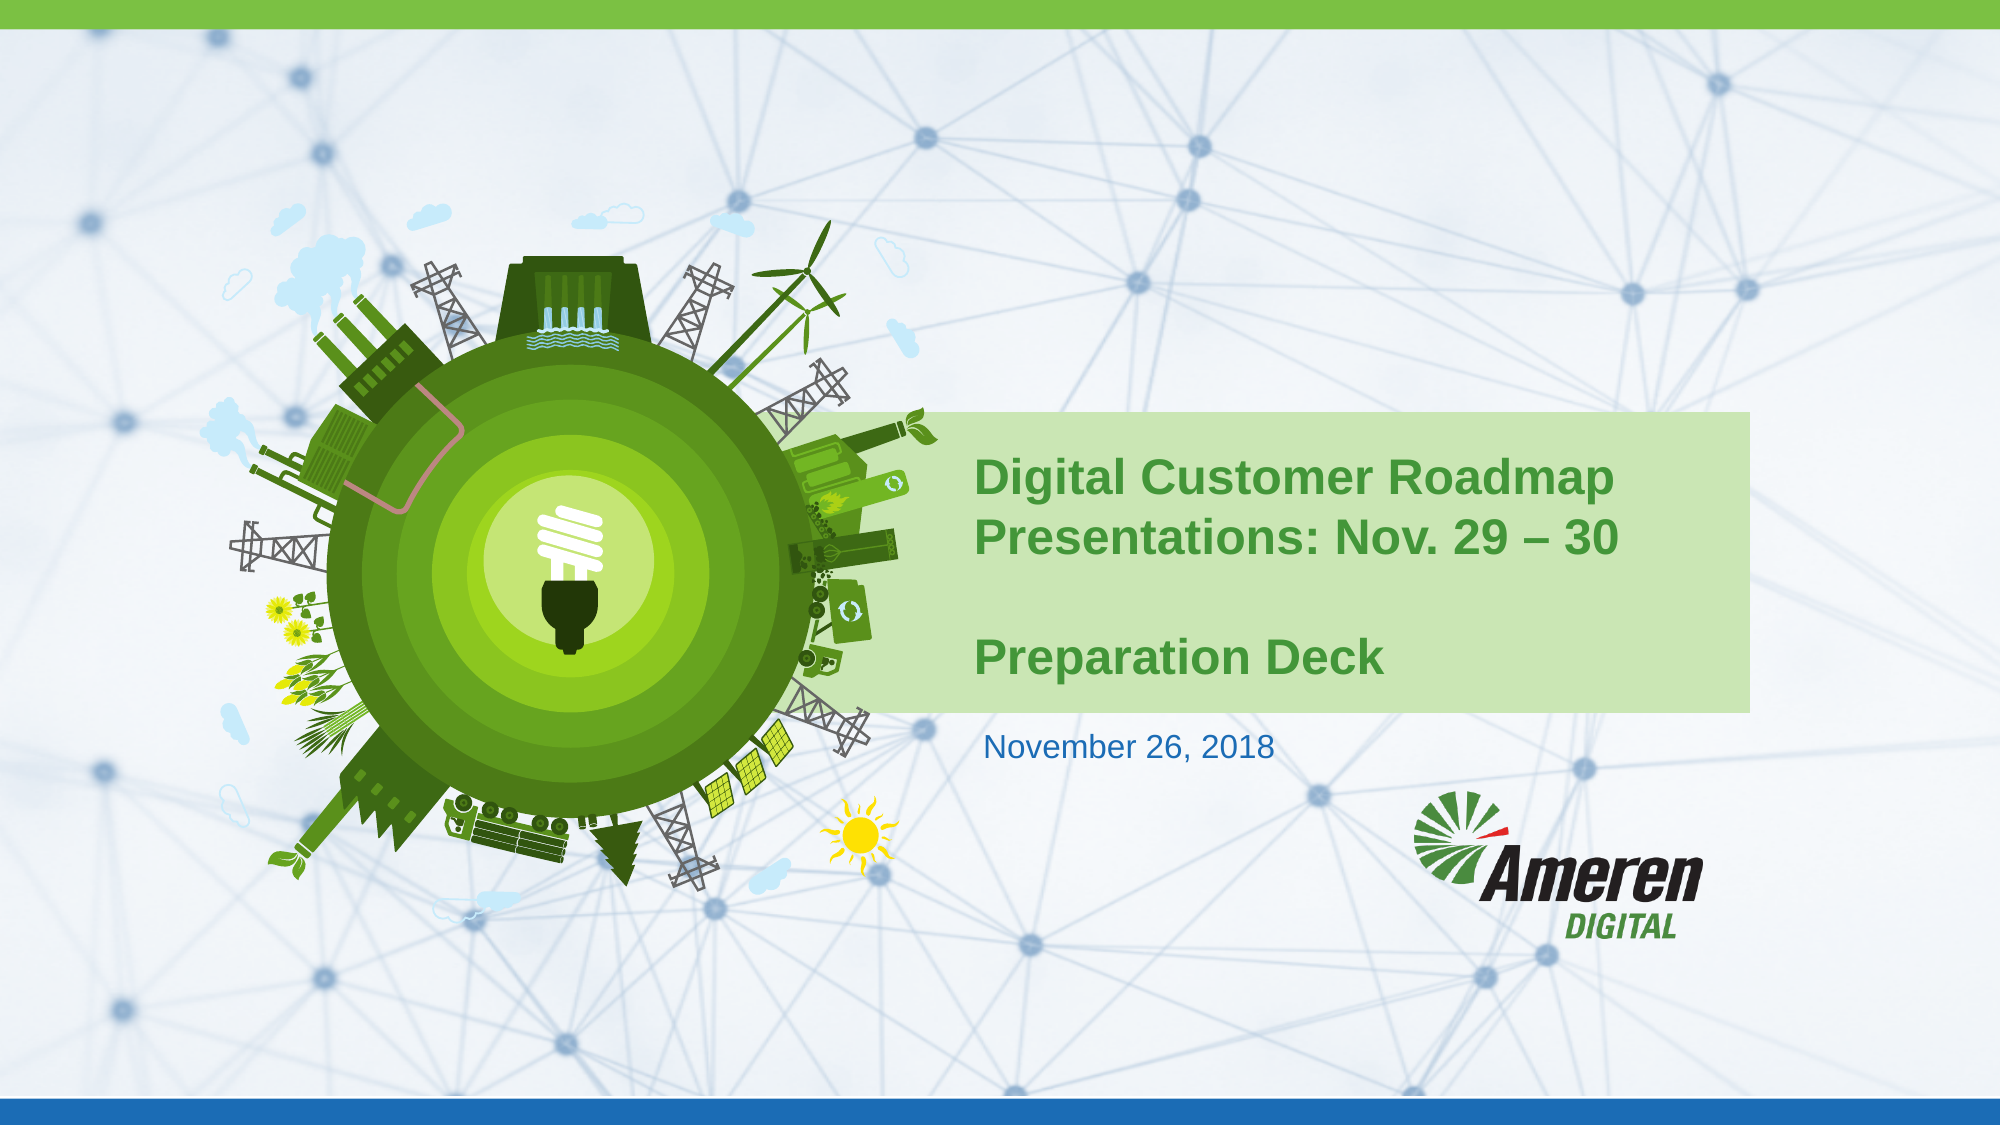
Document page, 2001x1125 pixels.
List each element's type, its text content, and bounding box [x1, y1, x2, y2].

text_box November 26, 2018 [973, 724, 1653, 786]
picture [0, 28, 2000, 1096]
text_box Digital Customer Roadmap Presentations: Nov. 29 – 30 Preparation Deck [973, 444, 1712, 681]
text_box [198, 201, 939, 923]
text_box [943, 410, 1752, 715]
